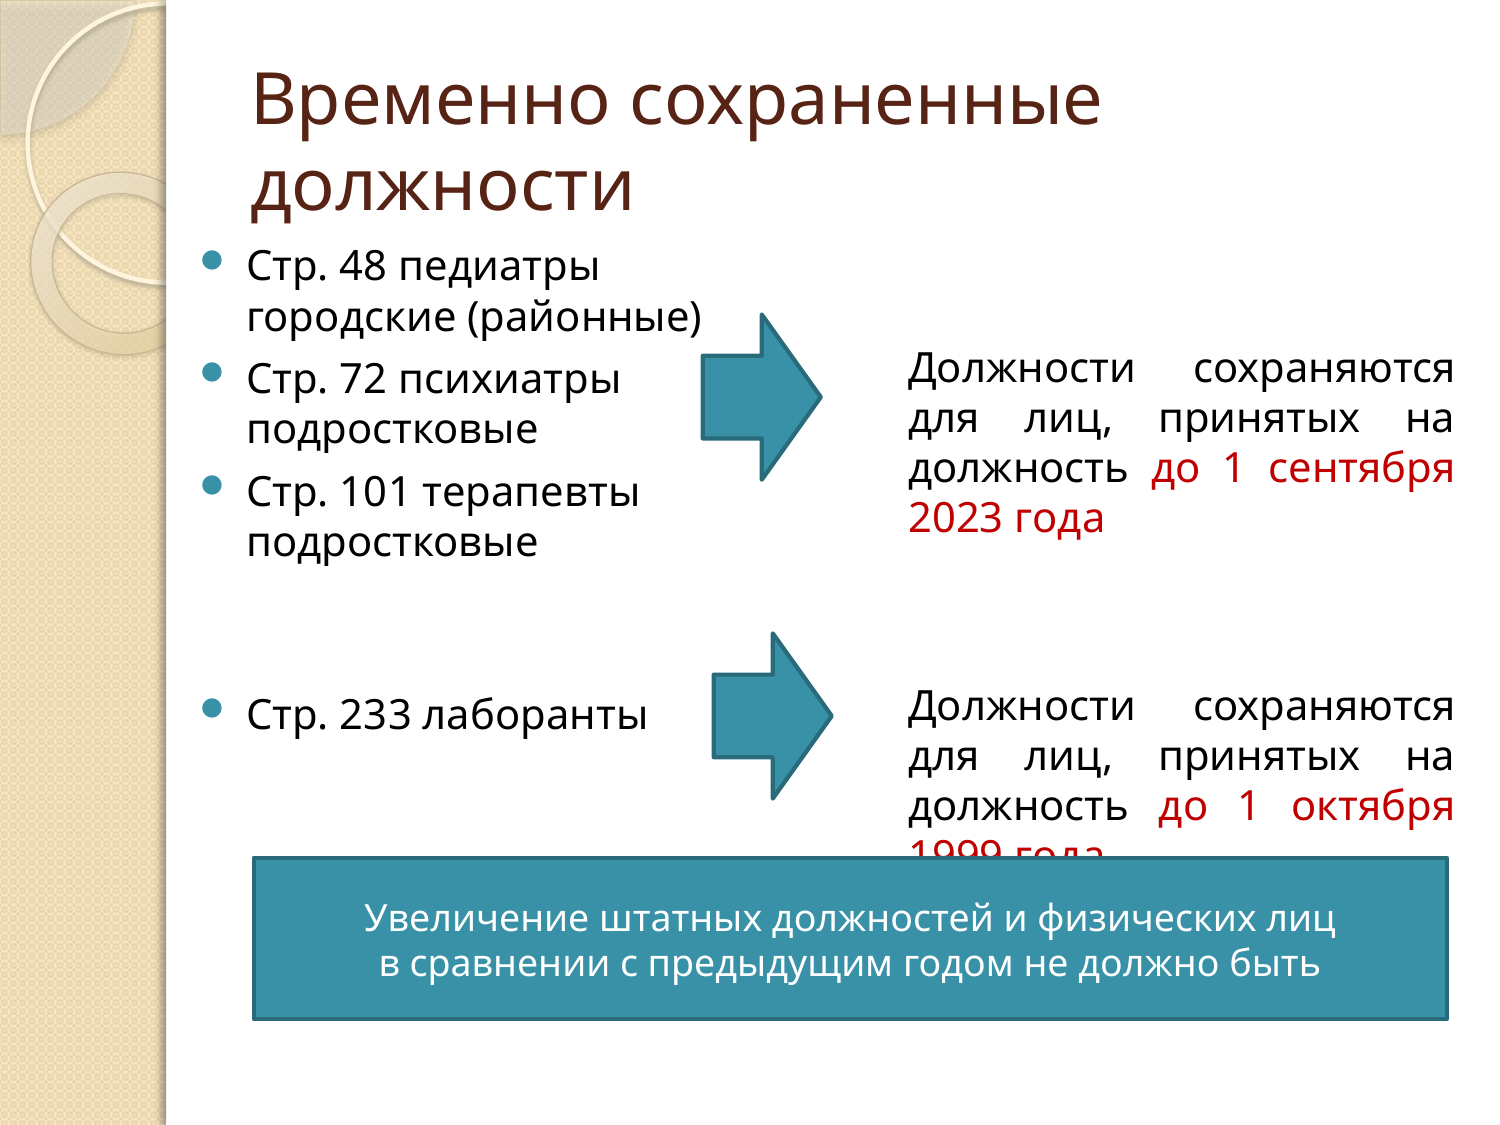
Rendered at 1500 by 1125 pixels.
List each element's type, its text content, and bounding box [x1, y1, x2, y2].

title Временно сохраненные должности [235, 45, 1466, 233]
list Стр. 48 педиатры городские (районные) Стр. 72 психиатры подростковые Стр. 101 терапевты подростковые Стр. 233 лаборанты [171, 231, 821, 1020]
text_box [700, 312, 823, 482]
text_box [711, 631, 834, 801]
text_box Должности сохраняются для лиц, принятых на должность до 1 сентября 2023 года Должности сохраняются для лиц, принятых на должность до 1 октября 1999 года [879, 208, 1471, 1020]
text_box Увеличение штатных должностей и физических лиц в сравнении с предыдущим годом не должно быть [252, 856, 1449, 1021]
